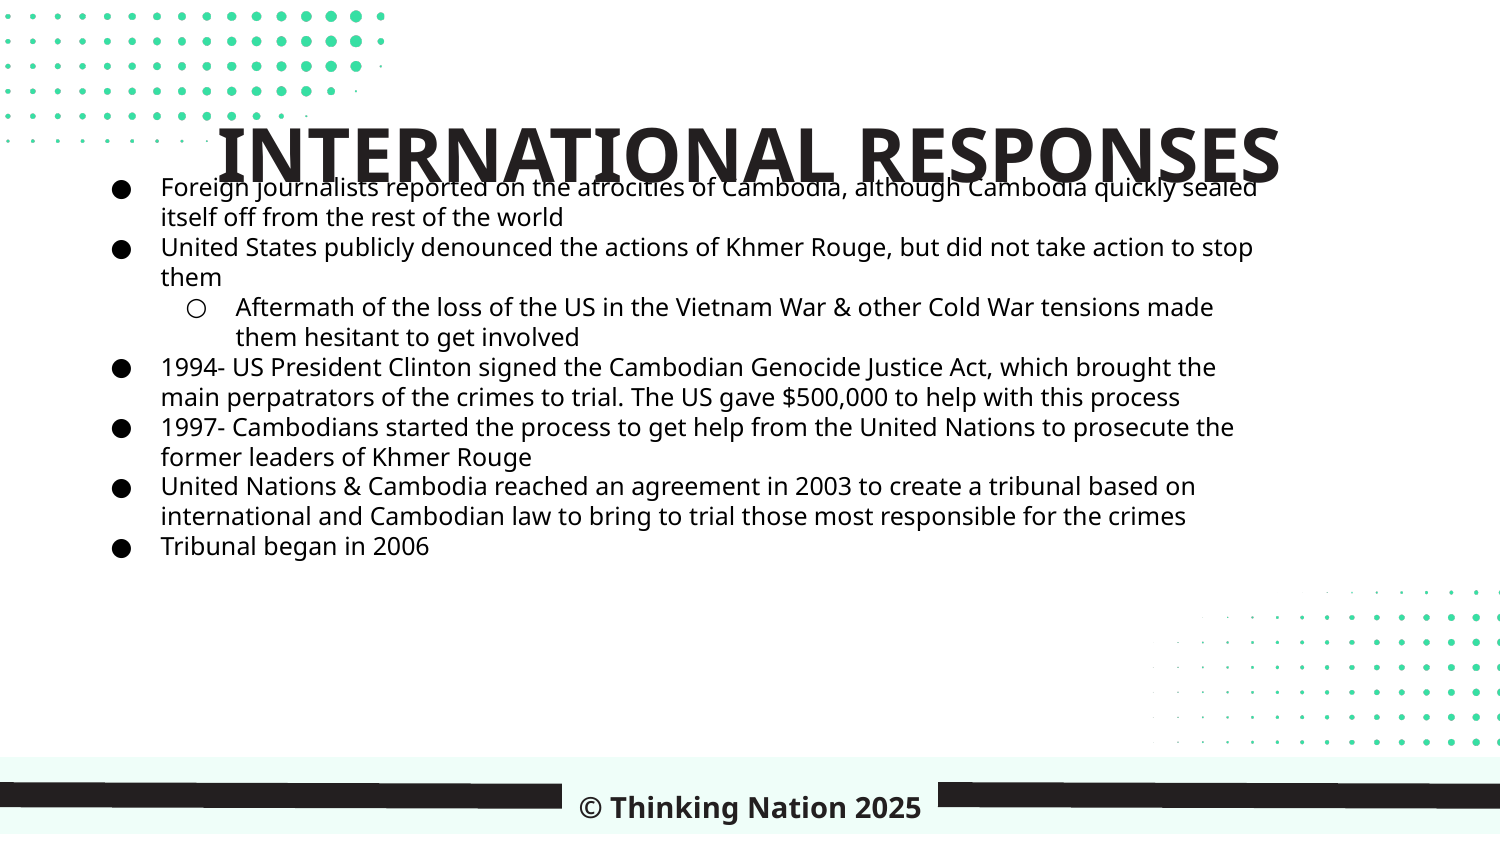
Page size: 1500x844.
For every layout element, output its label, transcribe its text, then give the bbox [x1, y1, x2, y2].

text_box [0, 0, 385, 144]
text_box Foreign journalists reported on the atrocities of Cambodia, although Cambodia quickly sealed itself off from the rest of the world United States publicly denounced the actions of Khmer Rouge, but did not take action to stop them Aftermath of the loss of the US in the Vietnam War & other Cold War tensions made them hesitant to get involved 1994- US President Clinton signed the Cambodian Genocide Justice Act, which brought the main perpatrators of the crimes to trial. The US gave $500,000 to help with this process 1997- Cambodians started the process to get help from the United Nations to prosecute the former leaders of Khmer Rouge United Nations & Cambodia reached an agreement in 2003 to create a tribunal based on international and Cambodian law to bring to trial those most responsible for the crimes Tribunal began in 2006 [85, 171, 1274, 561]
text_box [1128, 590, 1500, 755]
text_box INTERNATIONAL RESPONSES [209, 71, 1291, 198]
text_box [0, 756, 1500, 835]
